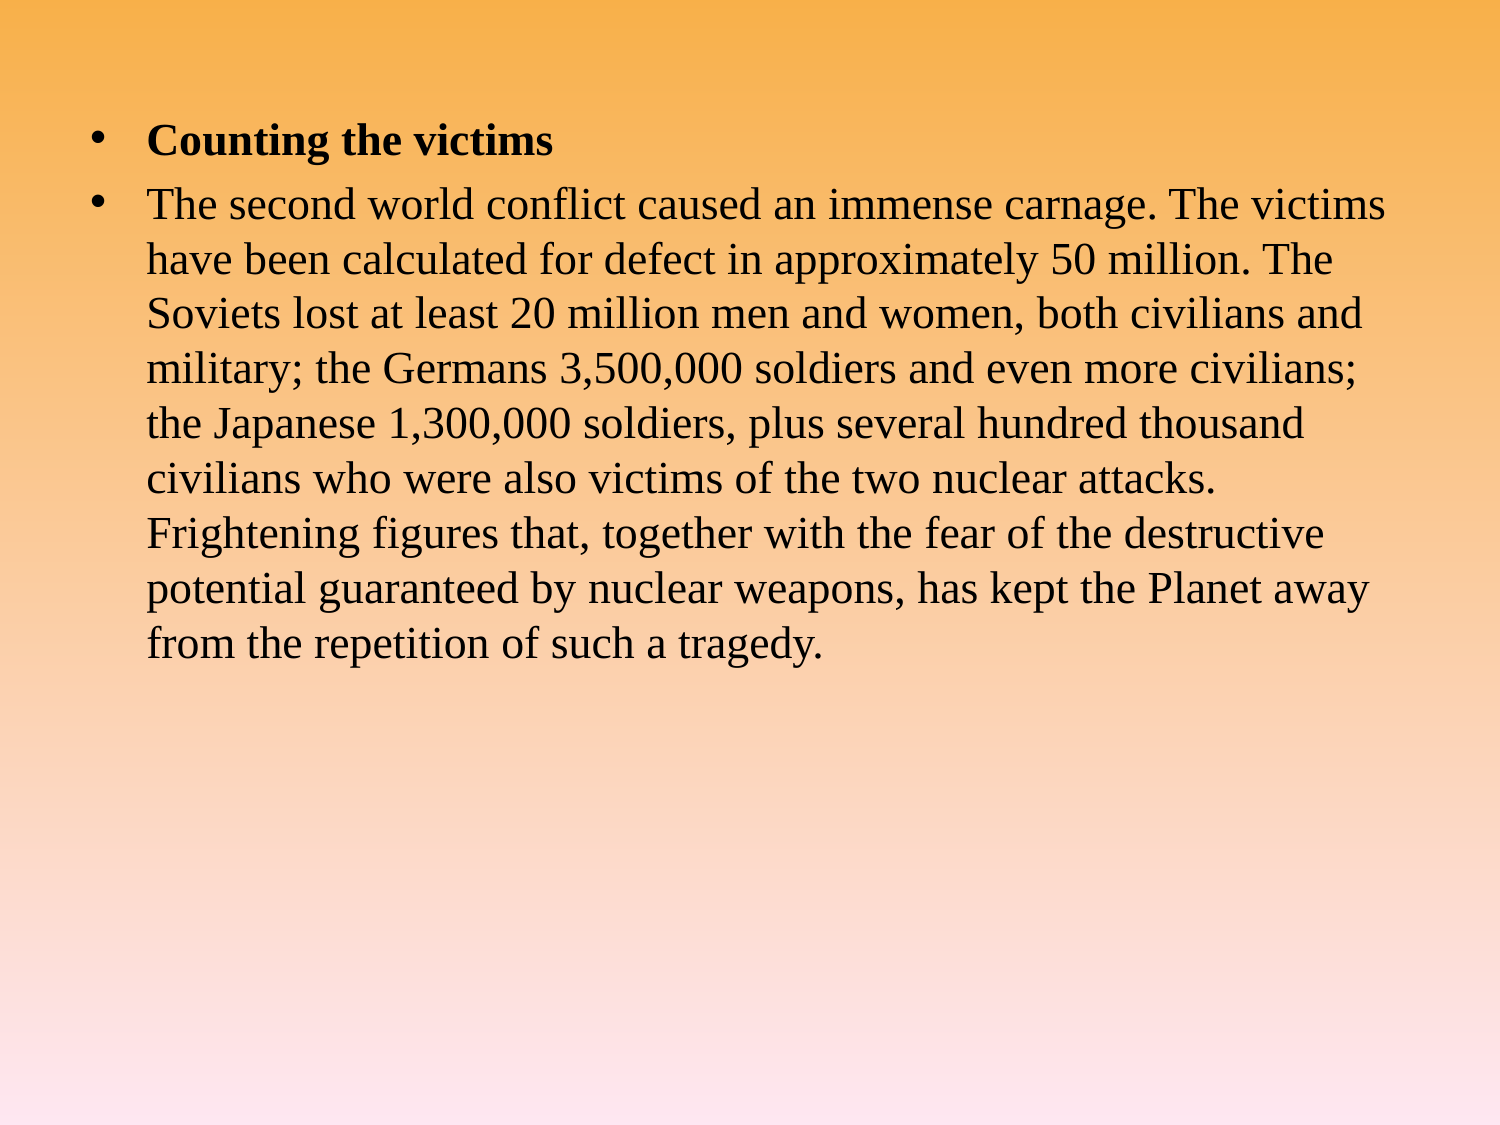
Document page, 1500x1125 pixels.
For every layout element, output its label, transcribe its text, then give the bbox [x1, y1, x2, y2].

list Counting the victims The second world conflict caused an immense carnage. The victims have been calculated for defect in approximately 50 million. The Soviets lost at least 20 million men and women, both civilians and military; the Germans 3,500,000 soldiers and even more civilians; the Japanese 1,300,000 soldiers, plus several hundred thousand civilians who were also victims of the two nuclear attacks. Frightening figures that, together with the fear of the destructive potential guaranteed by nuclear weapons, has kept the Planet away from the repetition of such a tragedy. [75, 101, 1425, 1005]
